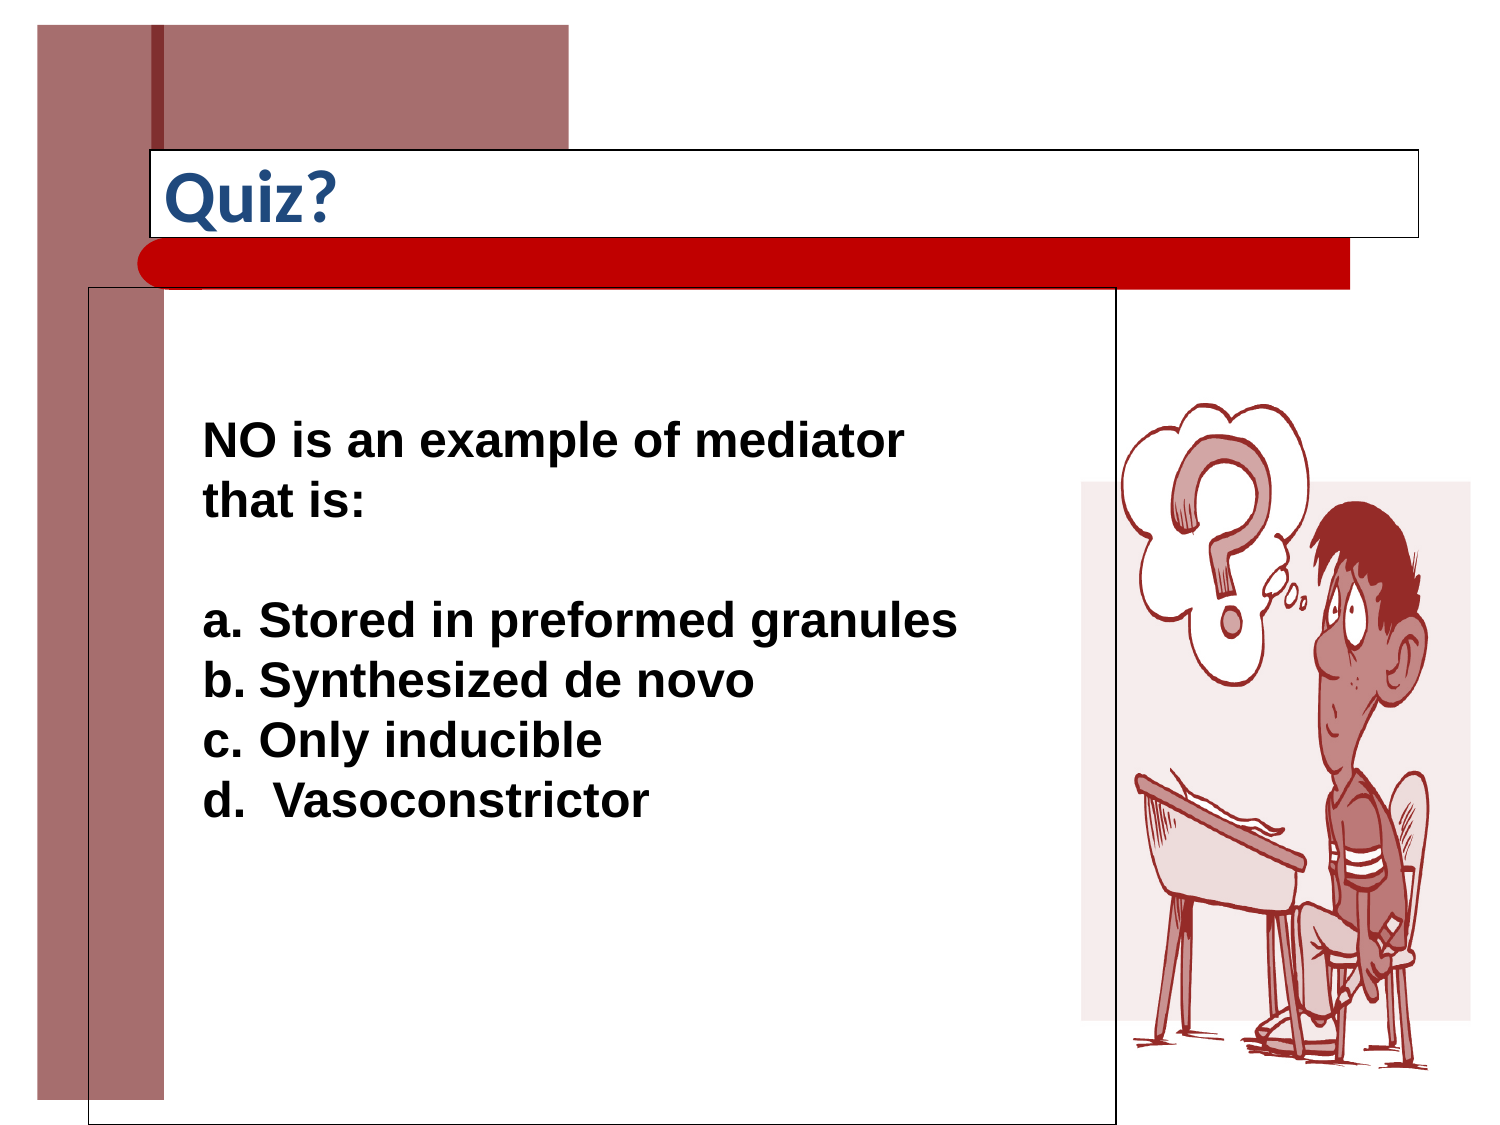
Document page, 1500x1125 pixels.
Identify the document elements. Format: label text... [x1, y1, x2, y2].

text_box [137, 237, 1351, 290]
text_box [37, 24, 569, 1101]
text_box Quiz? [573, 149, 1419, 238]
text_box [88, 298, 1117, 1125]
picture [1080, 396, 1471, 1071]
text_box NO is an example of mediator that is: Stored in preformed granules Synthesized de novo Only inducible Vasoconstrictor [573, 399, 1025, 835]
